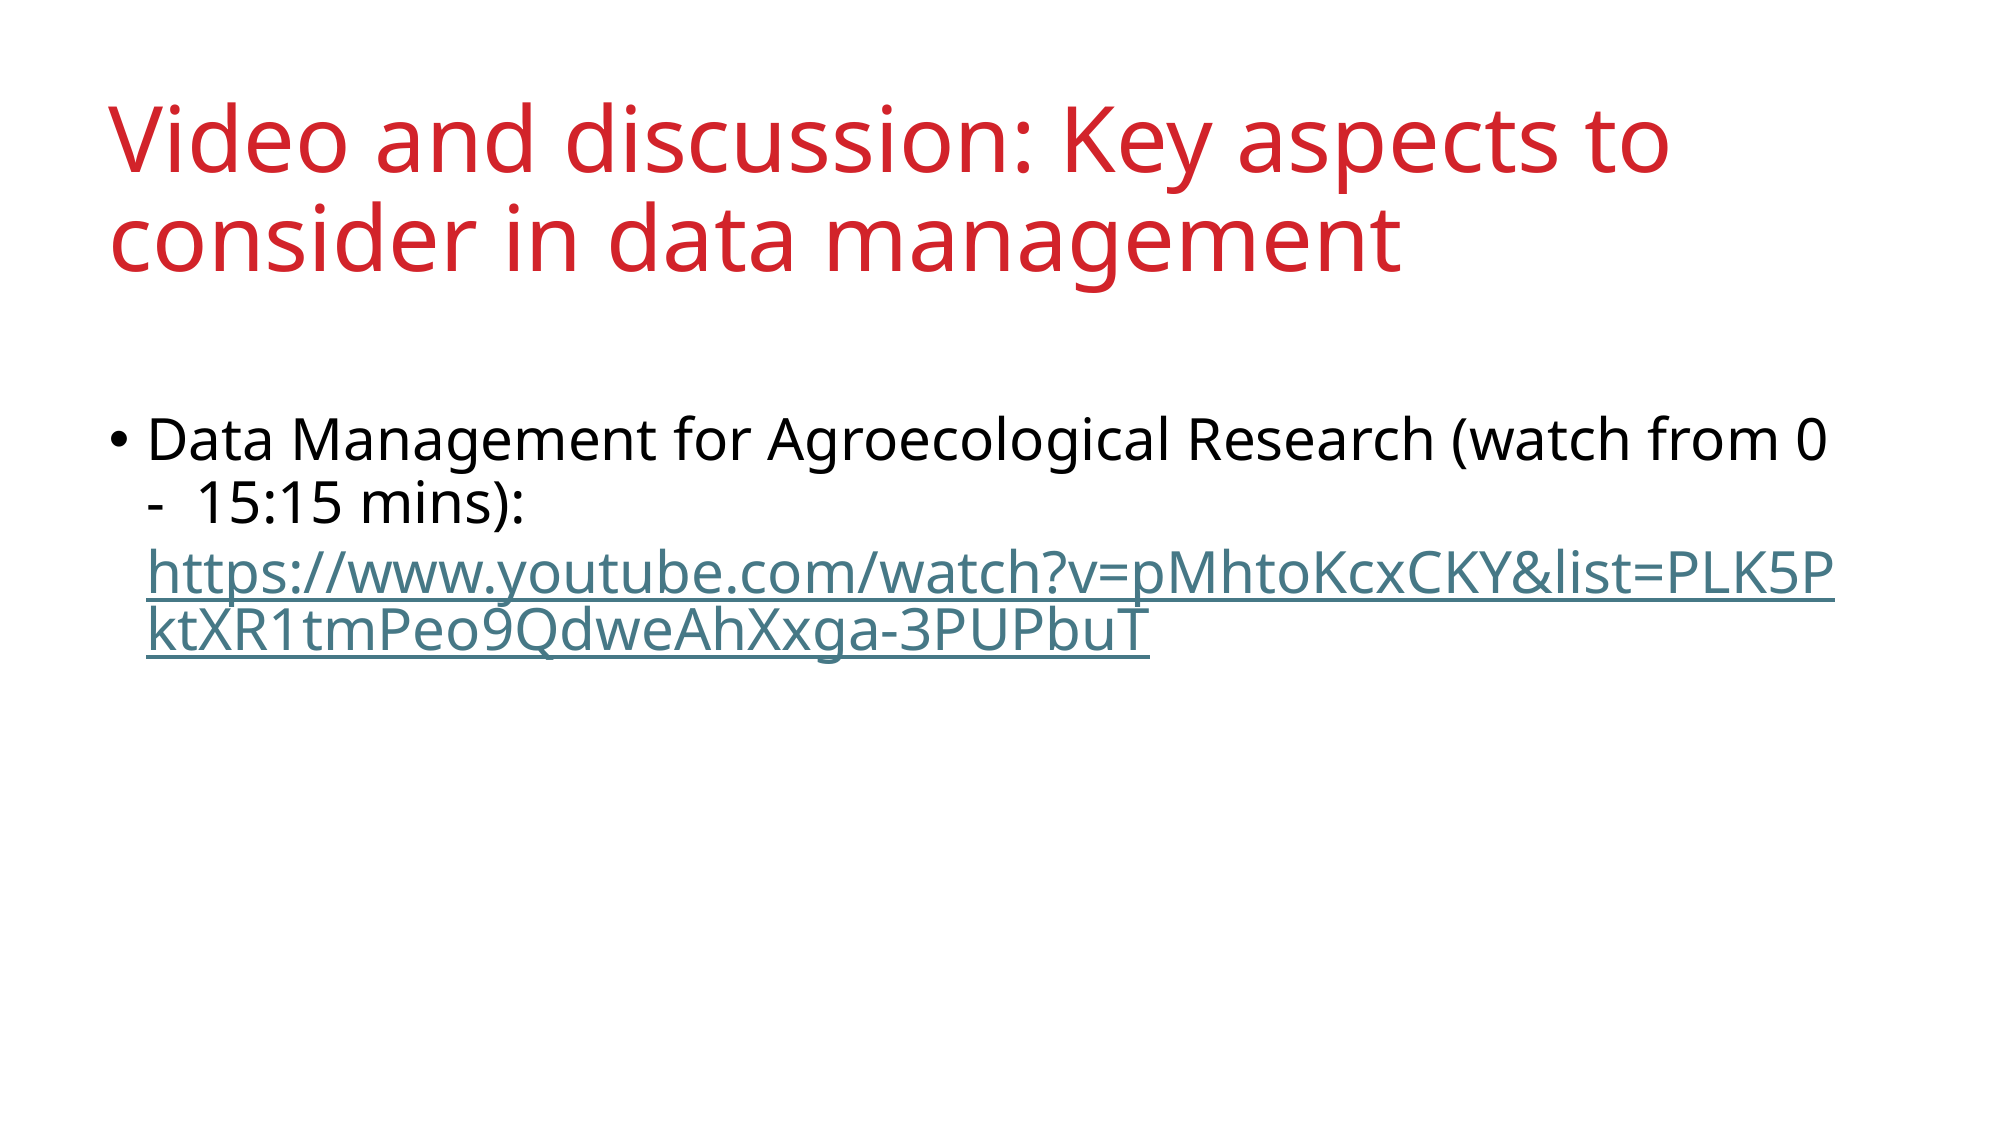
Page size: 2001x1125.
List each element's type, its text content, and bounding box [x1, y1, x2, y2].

list Data Management for Agroecological Research (watch from 0 - 15:15 mins): https://www.youtube.com/watch?v=pMhtoKcxCKY&list=PLK5PktXR1tmPeo9QdweAhXxga-3PUPbuT [93, 311, 1863, 1050]
title Video and discussion: Key aspects to consider in data management [93, 75, 1863, 310]
